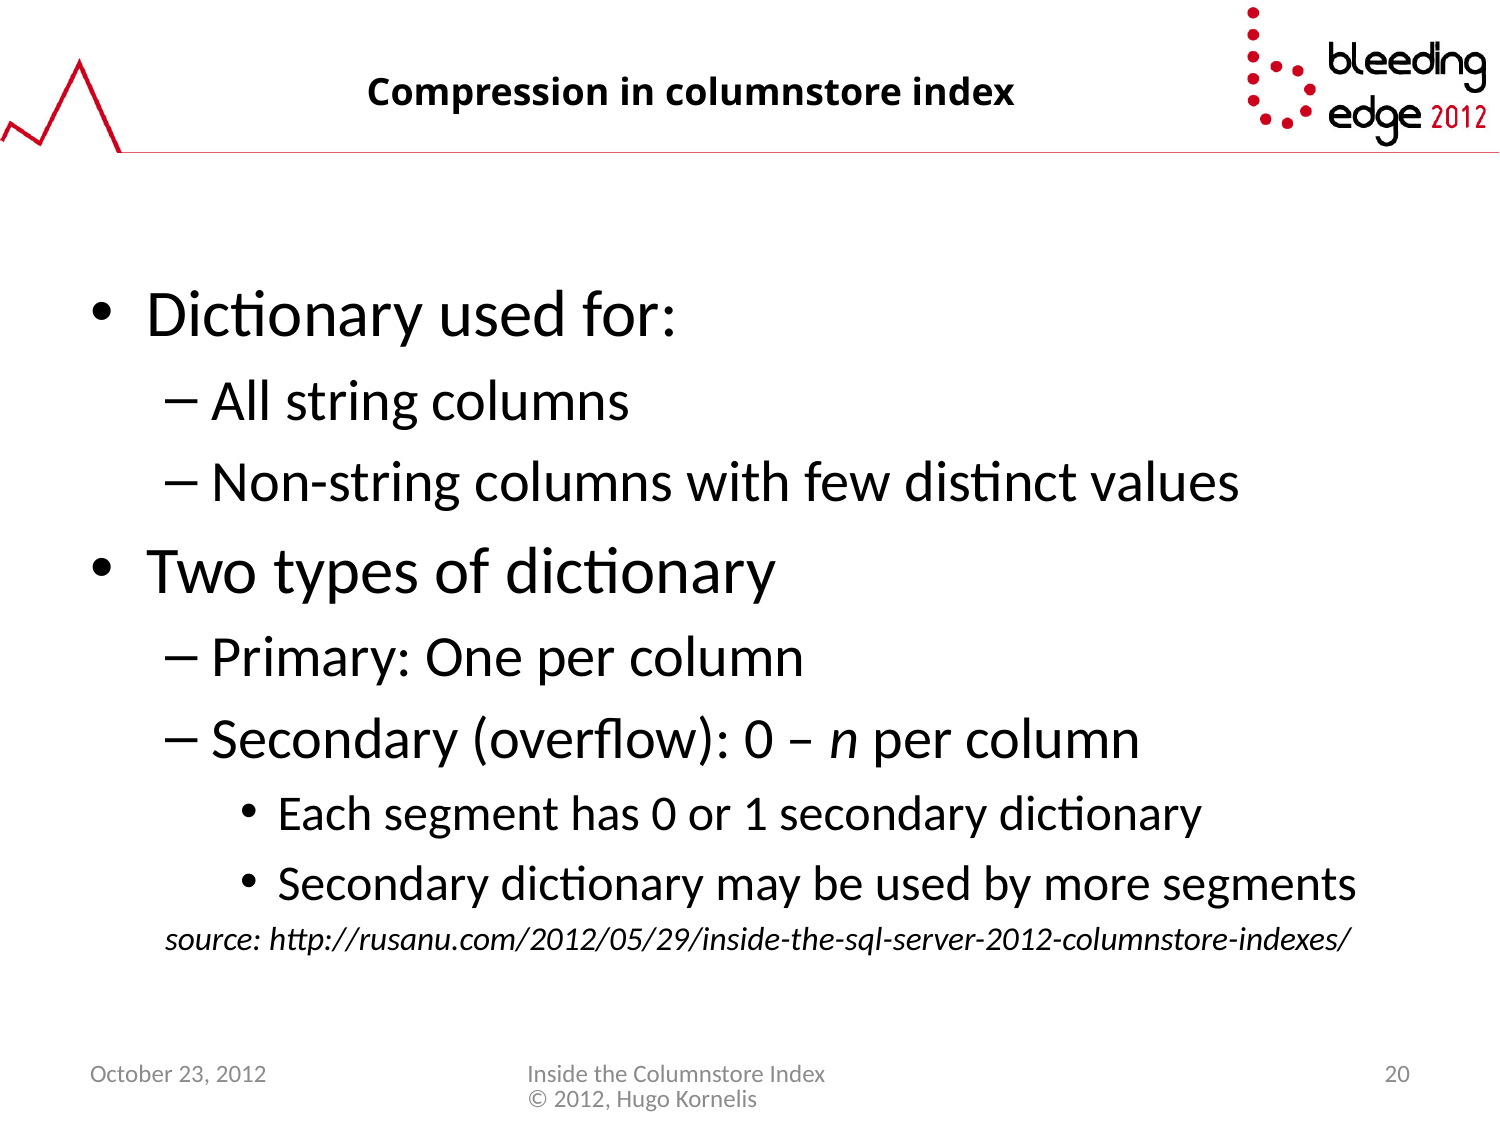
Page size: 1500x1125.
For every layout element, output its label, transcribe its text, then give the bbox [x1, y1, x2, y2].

slide_number 20 [1074, 1042, 1425, 1103]
picture [0, 1, 1500, 153]
title Compression in columnstore index [162, 60, 1220, 122]
list Dictionary used for: All string columns Non-string columns with few distinct values Two types of dictionary Primary: One per column Secondary (overflow): 0 – n per column Each segment has 0 or 1 secondary dictionary Secondary dictionary may be used by more segments source: http://rusanu.com/2012/05/29/inside-the-sql-server-2012-columnstore-indexes/ [75, 262, 1425, 1005]
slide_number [75, 1042, 425, 1103]
footer Inside the Columnstore Index © 2012, Hugo Kornelis [512, 1042, 988, 1103]
